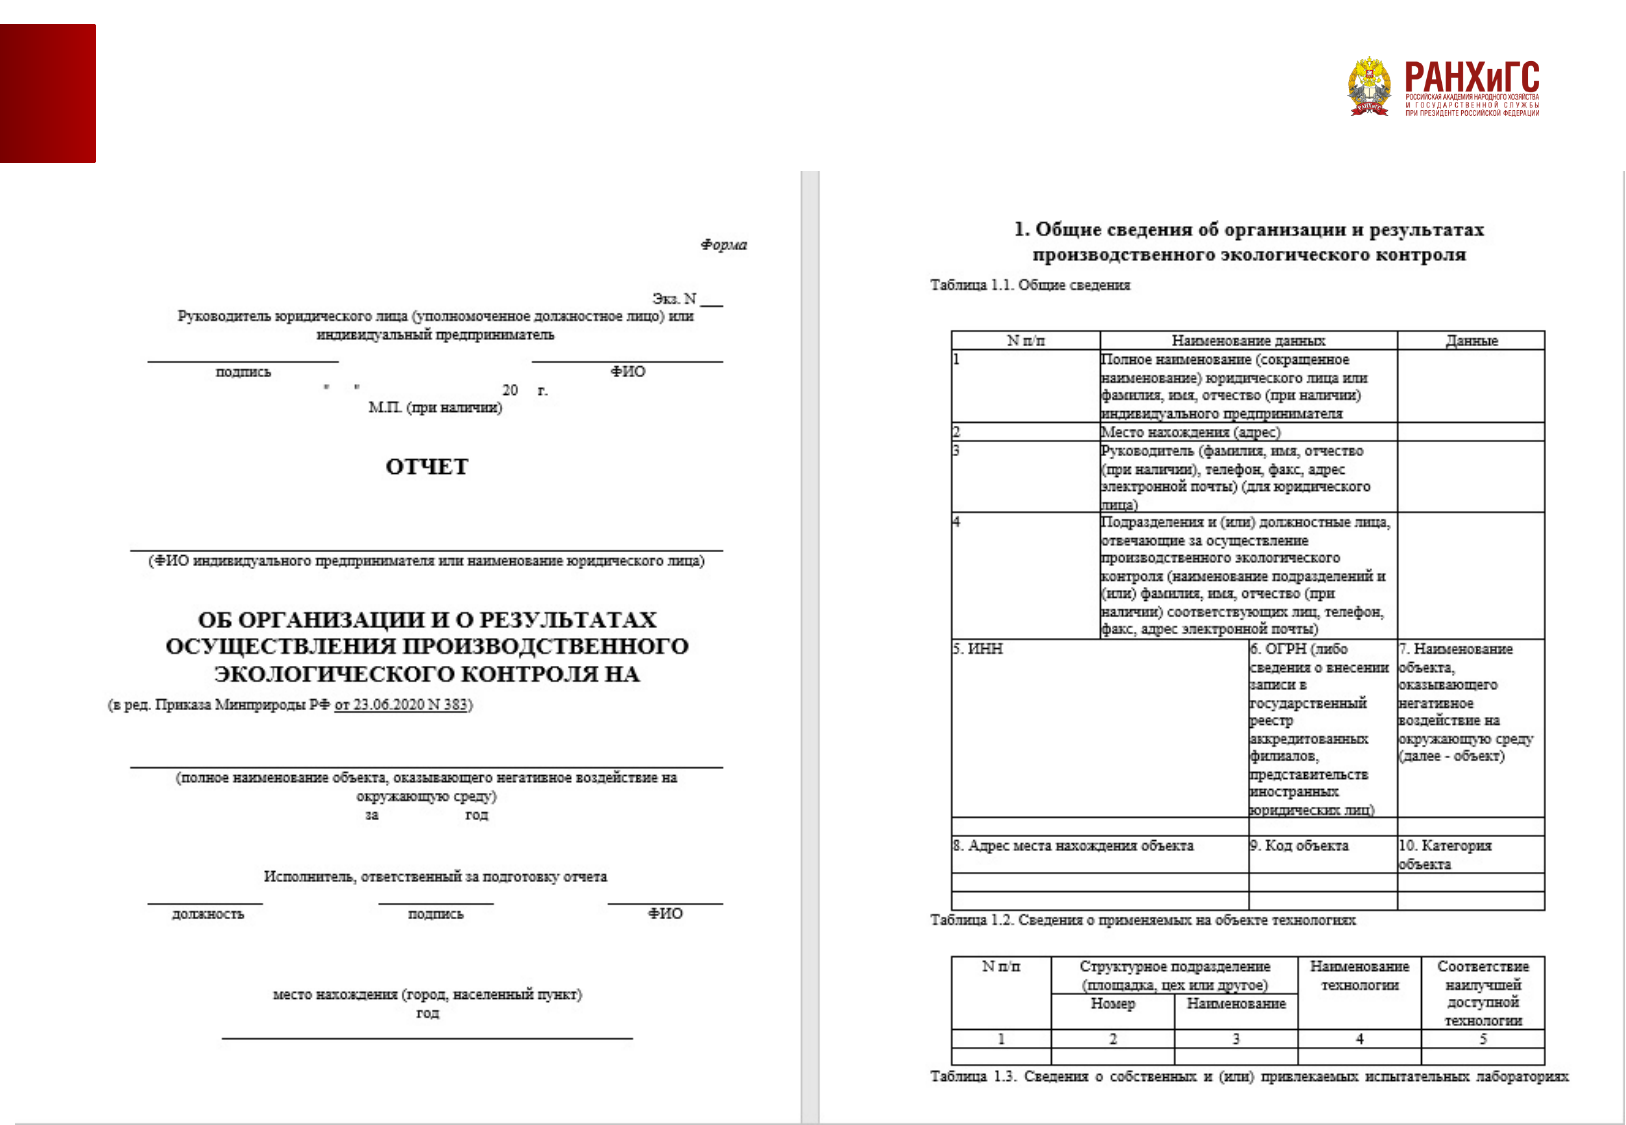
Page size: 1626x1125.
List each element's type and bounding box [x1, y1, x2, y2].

picture [14, 0, 1625, 1125]
picture [1347, 56, 1540, 117]
text_box [0, 24, 96, 163]
